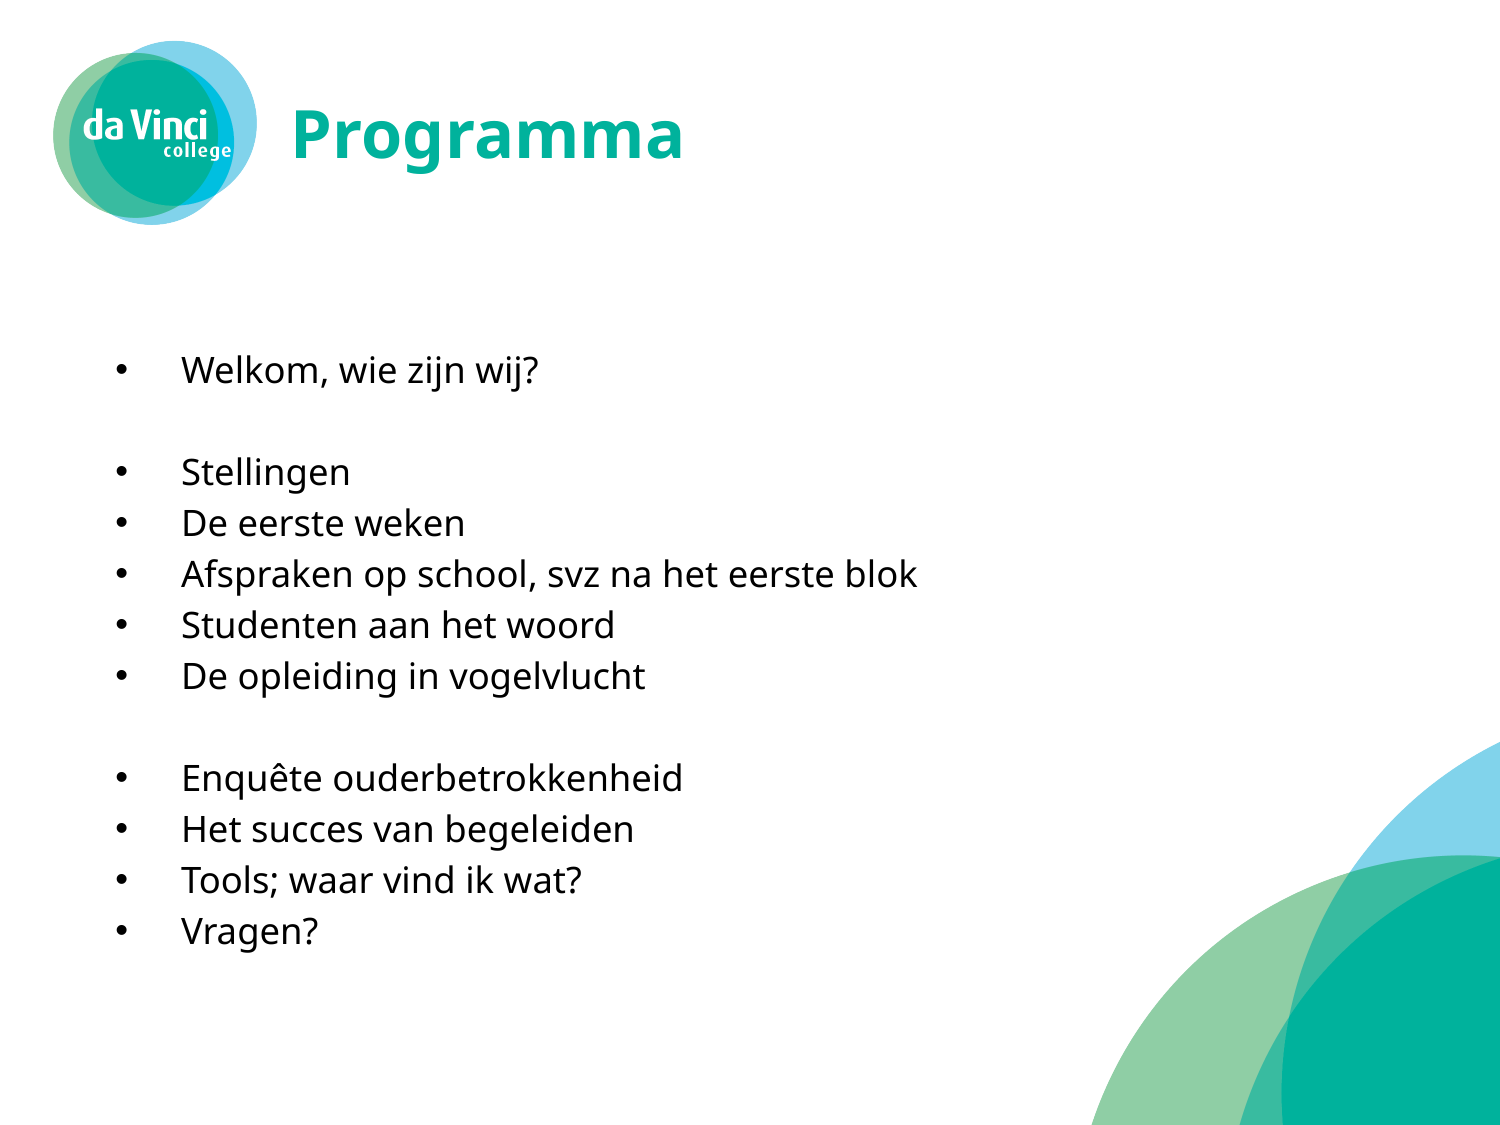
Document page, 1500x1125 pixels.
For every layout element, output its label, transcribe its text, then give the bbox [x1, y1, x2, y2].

title Programma [275, 37, 1424, 180]
picture [0, 0, 1500, 1125]
list Welkom, wie zijn wij? Stellingen De eerste weken Afspraken op school, svz na het eerste blok Studenten aan het woord De opleiding in vogelvlucht Enquête ouderbetrokkenheid Het succes van begeleiden Tools; waar vind ik wat? Vragen? [100, 255, 1425, 1071]
